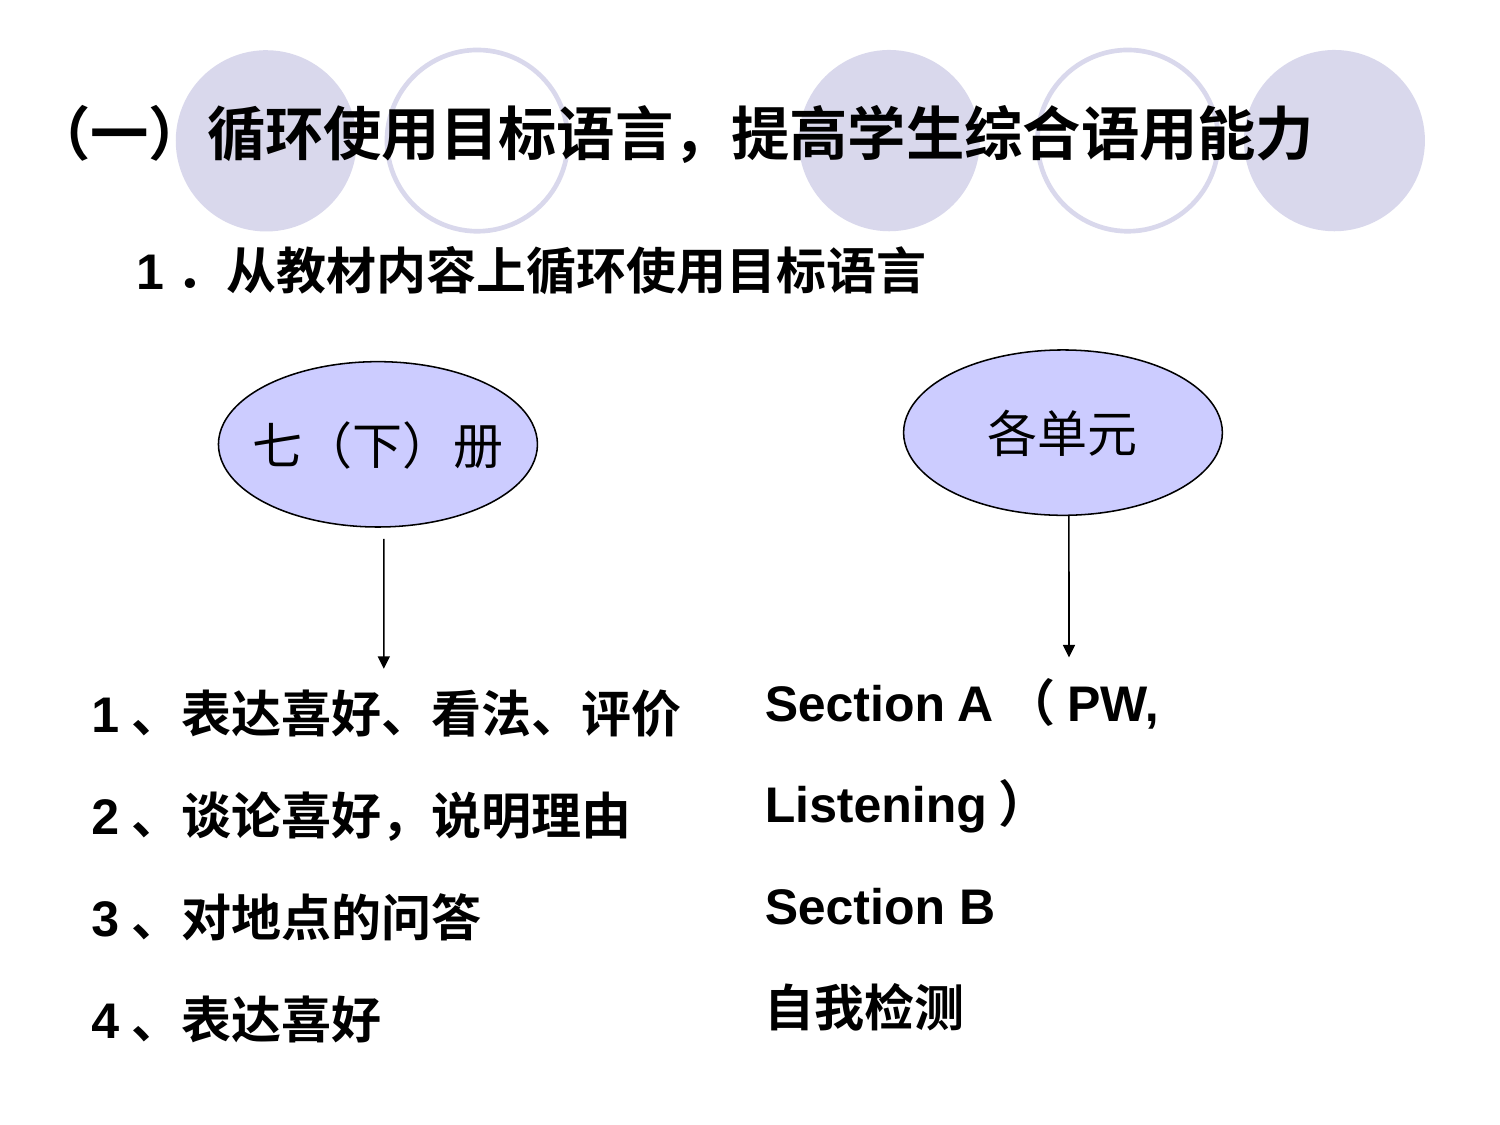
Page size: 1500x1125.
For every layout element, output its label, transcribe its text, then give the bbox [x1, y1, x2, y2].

text_box 各单元 [903, 349, 1223, 516]
text_box 1．从教材内容上循环使用目标语言 [121, 231, 953, 307]
text_box （一）循环使用目标语言，提高学生综合语用能力 [17, 90, 1448, 175]
text_box 七（下）册 [218, 361, 538, 528]
text_box Section A（PW, Listening） Section B 自我检测 [749, 621, 1447, 1045]
text_box 1、表达喜好、看法、评价 2、谈论喜好，说明理由 3、对地点的问答 4、表达喜好 [76, 633, 727, 1056]
